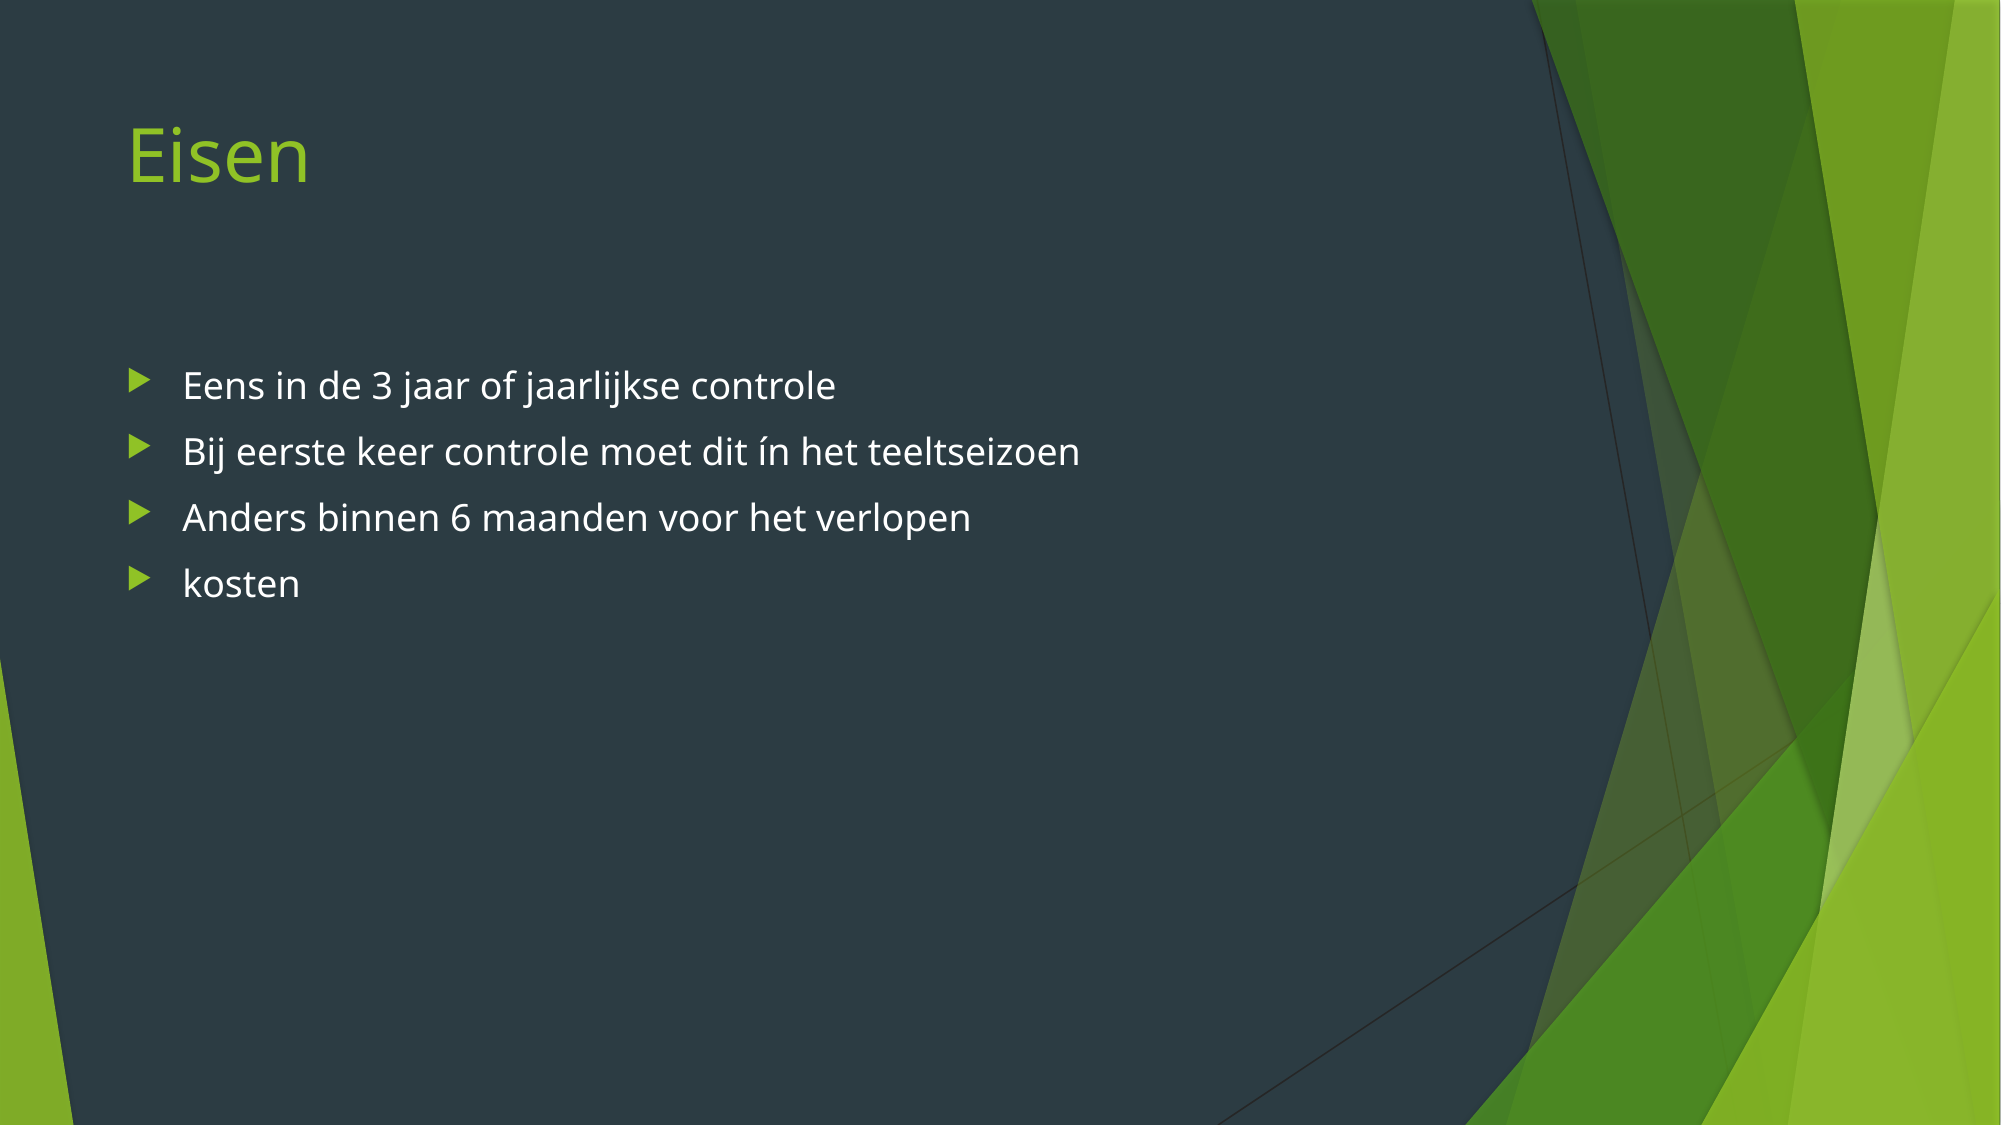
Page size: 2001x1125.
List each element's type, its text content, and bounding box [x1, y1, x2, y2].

list Eens in de 3 jaar of jaarlijkse controle Bij eerste keer controle moet dit ín het teeltseizoen Anders binnen 6 maanden voor het verlopen kosten [111, 354, 1522, 992]
title Eisen [111, 99, 1522, 317]
